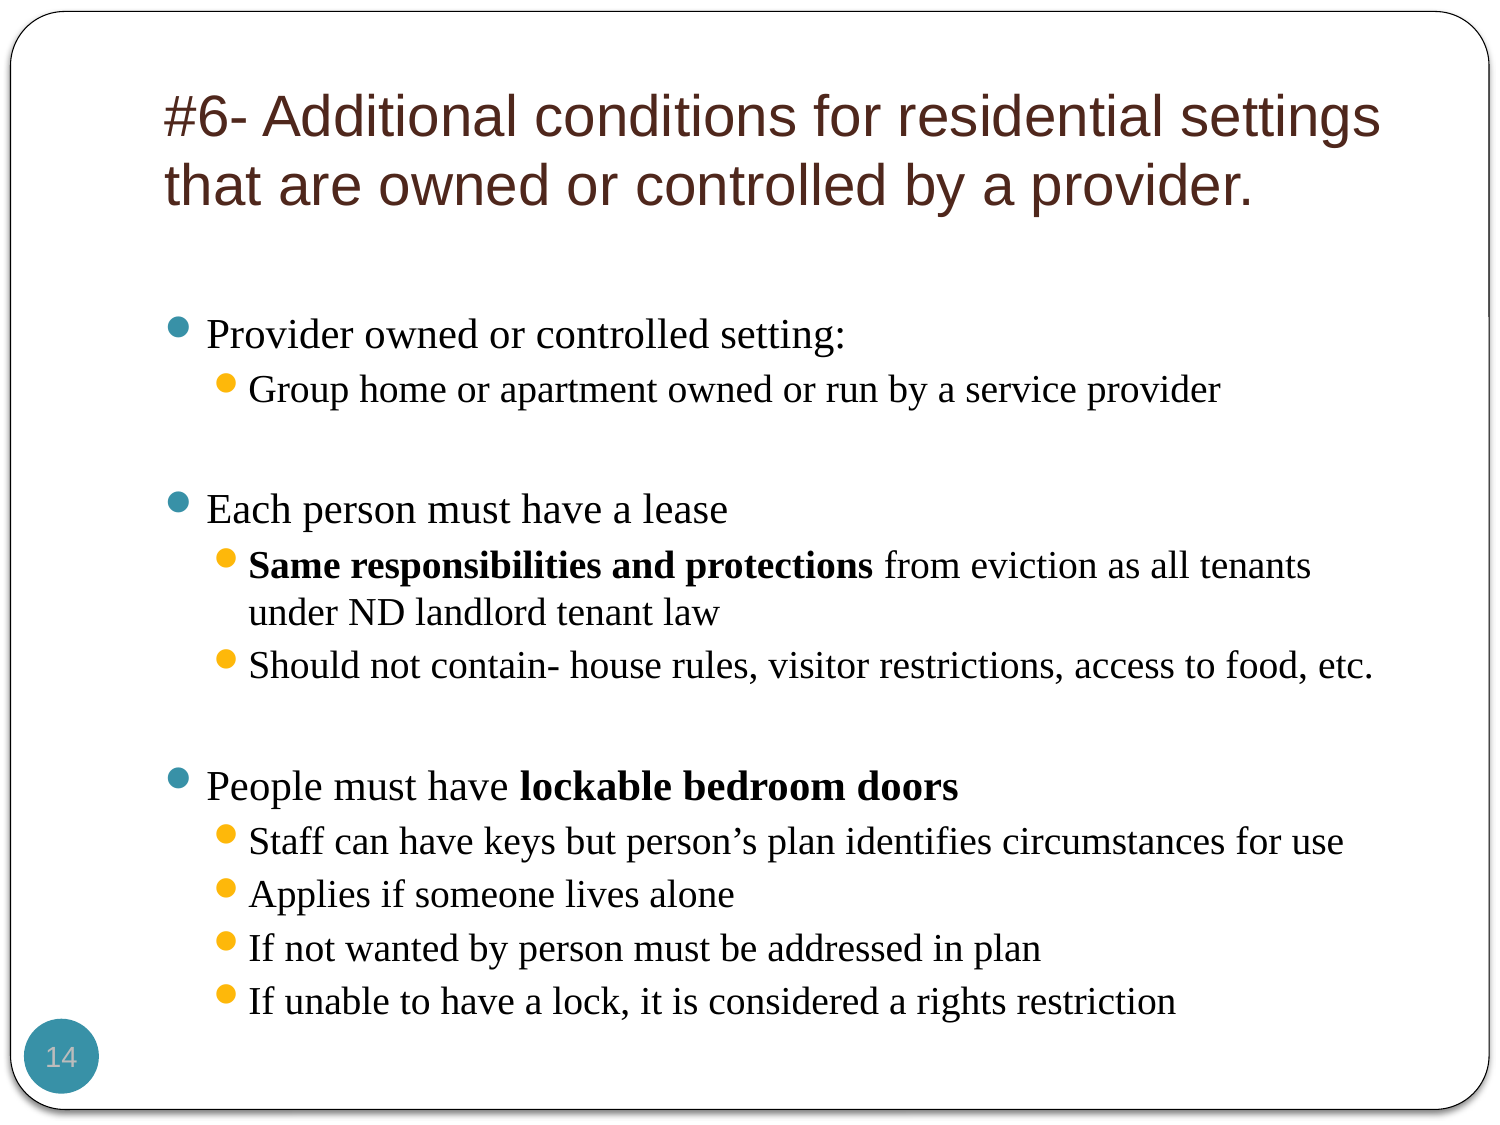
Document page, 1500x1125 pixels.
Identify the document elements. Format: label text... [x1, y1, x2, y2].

slide_number 14 [23, 1018, 99, 1094]
list Provider owned or controlled setting: Group home or apartment owned or run by a service provider Each person must have a lease Same responsibilities and protections from eviction as all tenants under ND landlord tenant law Should not contain- house rules, visitor restrictions, access to food, etc. People must have lockable bedroom doors Staff can have keys but person’s plan identifies circumstances for use Applies if someone lives alone If not wanted by person must be addressed in plan If unable to have a lock, it is considered a rights restriction [150, 237, 1425, 1038]
title #6- Additional conditions for residential settings that are owned or controlled by a provider. [150, 45, 1425, 233]
